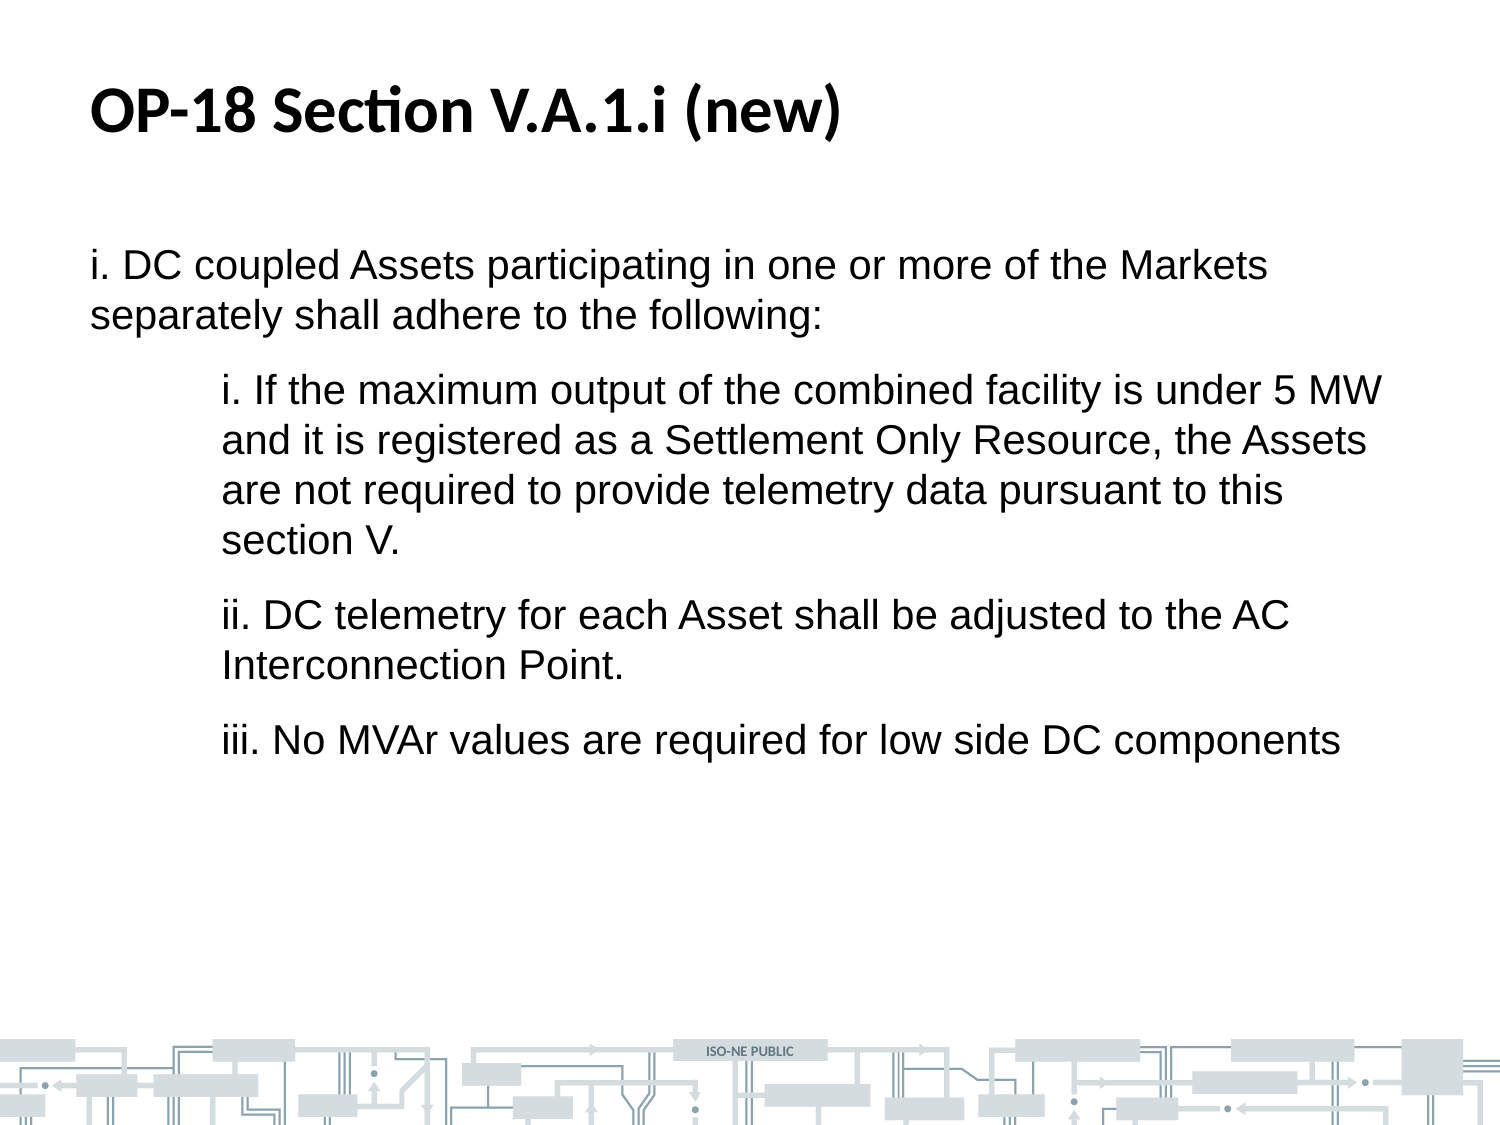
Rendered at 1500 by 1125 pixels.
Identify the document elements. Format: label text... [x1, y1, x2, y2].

picture [0, 1031, 1500, 1125]
list i. DC coupled Assets participating in one or more of the Markets separately shall adhere to the following: i. If the maximum output of the combined facility is under 5 MW and it is registered as a Settlement Only Resource, the Assets are not required to provide telemetry data pursuant to this section V. ii. DC telemetry for each Asset shall be adjusted to the AC Interconnection Point. iii. No MVAr values are required for low side DC components [75, 229, 1425, 1020]
title OP-18 Section V.A.1.i (new) [75, 12, 1425, 200]
